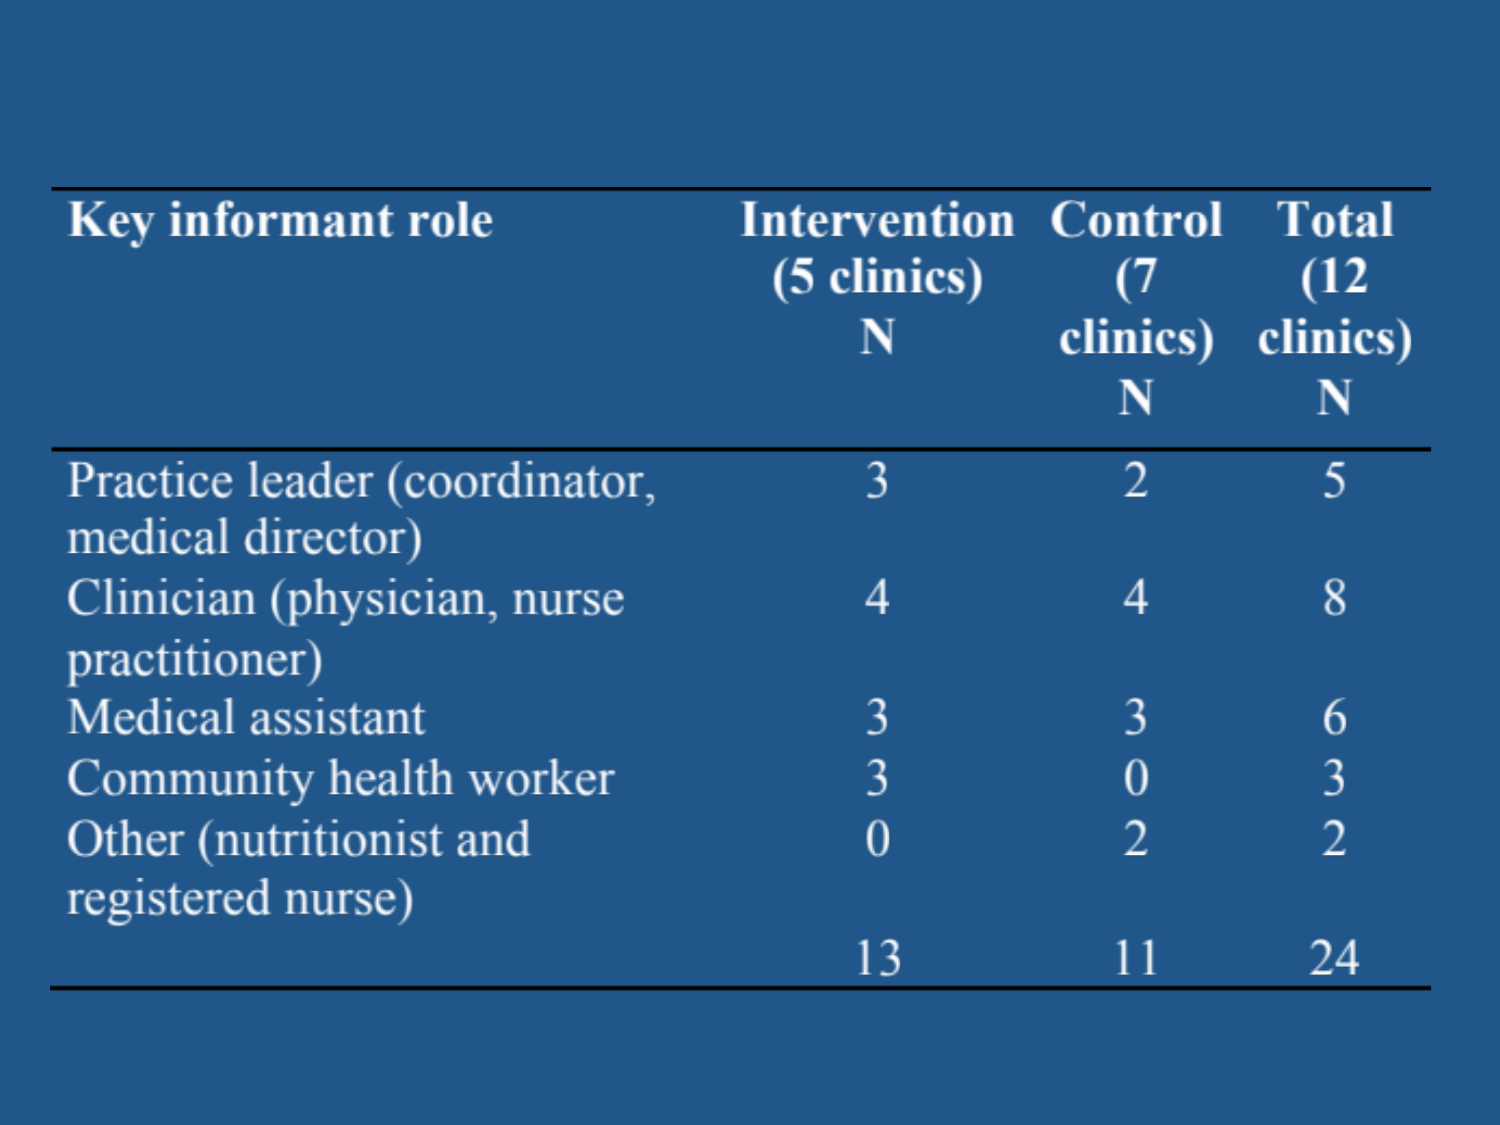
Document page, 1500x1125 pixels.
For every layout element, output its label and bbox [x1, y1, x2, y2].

text_box [49, 187, 1432, 1026]
